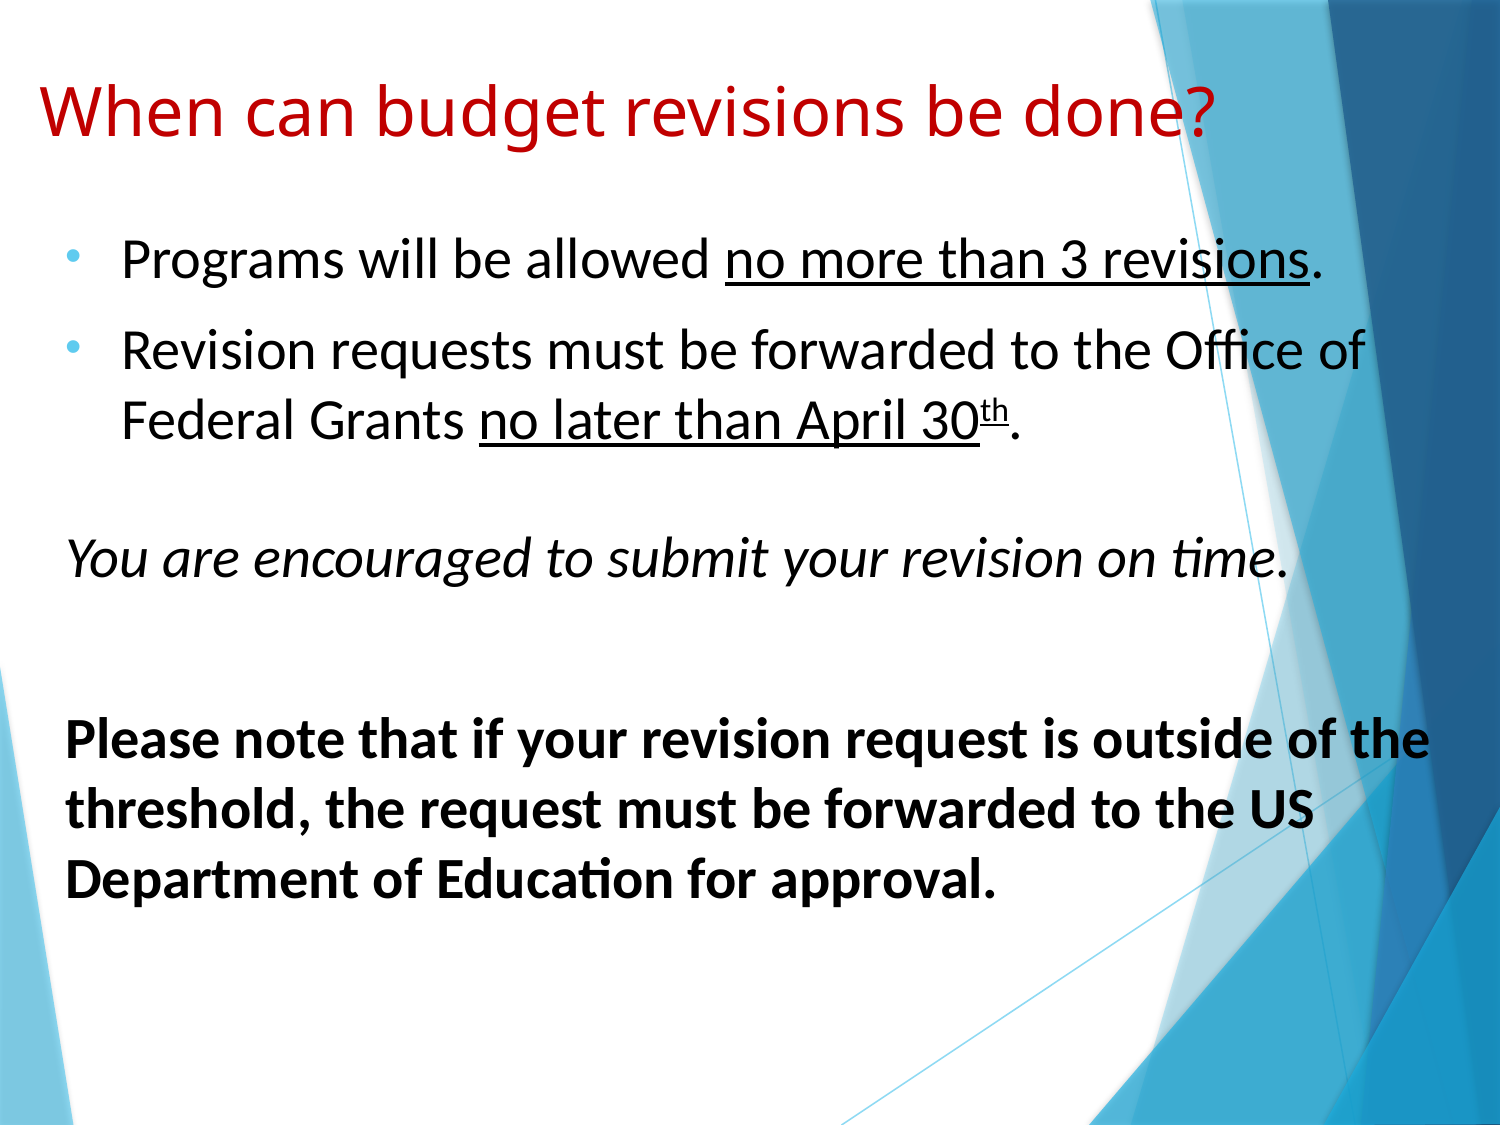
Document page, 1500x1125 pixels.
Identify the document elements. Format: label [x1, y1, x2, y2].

title [24, 61, 1375, 212]
list [50, 212, 1450, 1000]
